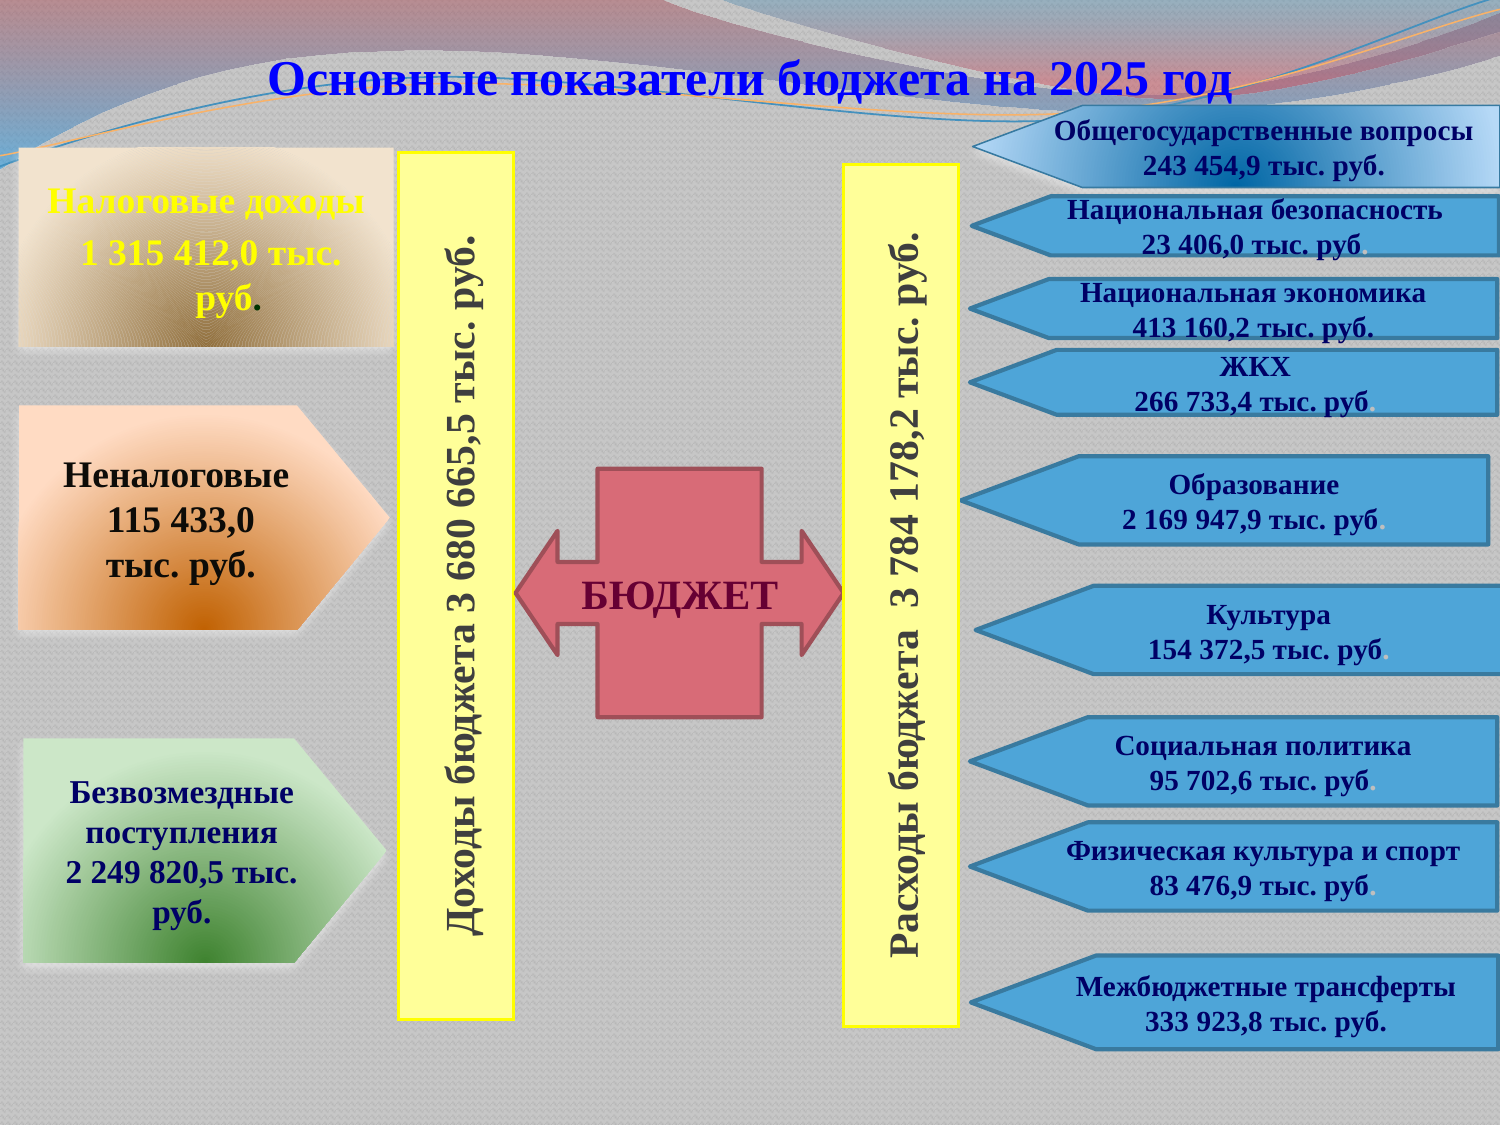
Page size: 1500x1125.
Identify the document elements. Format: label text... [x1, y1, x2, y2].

list Налоговые доходы 1 315 412,0 тыс. руб. [18, 147, 394, 347]
text_box Безвозмездные поступления 2 249 820,5 тыс. руб. [23, 738, 387, 963]
text_box Общегосударственные вопросы 243 454,9 тыс. руб. [971, 104, 1500, 189]
title Основные показатели бюджета на 2025 год [0, 0, 1500, 106]
text_box Физическая культура и спорт 83 476,9 тыс. руб. [967, 820, 1500, 913]
text_box Культура 154 372,5 тыс. руб. [973, 583, 1500, 677]
text_box Образование 2 169 947,9 тыс. руб. [959, 454, 1491, 547]
text_box БЮДЖЕТ [513, 466, 843, 720]
text_box Доходы бюджета 3 680 665,5 тыс. руб. [398, 152, 514, 1020]
text_box ЖКХ 266 733,4 тыс. руб. [967, 347, 1500, 417]
text_box Социальная политика 95 702,6 тыс. руб. [967, 715, 1500, 808]
text_box Национальная экономика 413 160,2 тыс. руб. . [967, 276, 1500, 341]
text_box Национальная безопасность 23 406,0 тыс. руб. [969, 194, 1500, 258]
text_box Неналоговые 115 433,0 тыс. руб. [18, 405, 390, 630]
text_box Расходы бюджета 3 784 178,2 тыс. руб. [843, 164, 959, 1027]
text_box Межбюджетные трансферты 333 923,8 тыс. руб. [968, 953, 1500, 1052]
